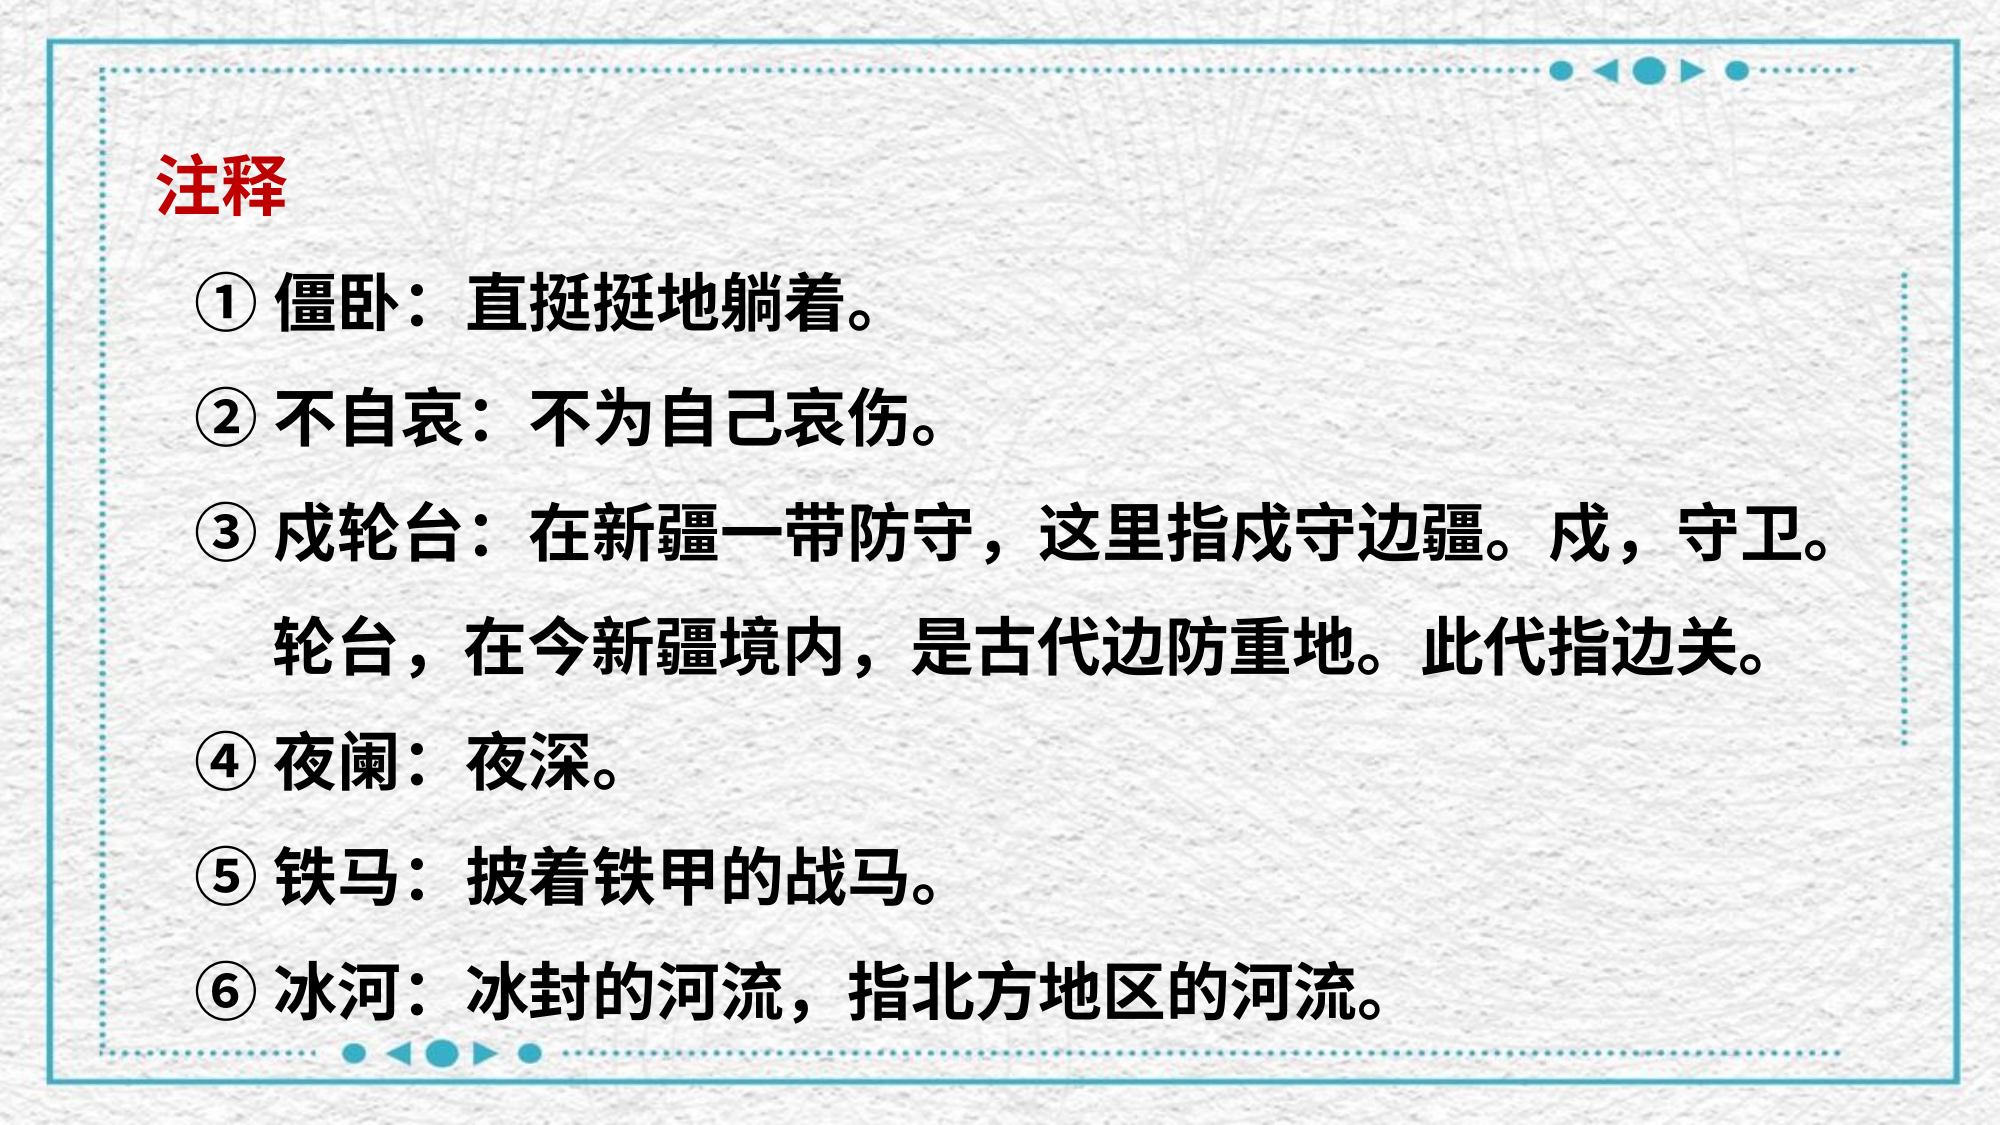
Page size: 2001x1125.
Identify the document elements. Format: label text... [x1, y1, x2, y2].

picture [0, 0, 2000, 1125]
text_box 注释 ①僵卧：直挺挺地躺着。 ②不自哀：不为自己哀伤。 ③戍轮台：在新疆一带防守，这里指戍守边疆。戍，守卫。轮台，在今新疆境内，是古代边防重地。此代指边关。 ④夜阑：夜深。 ⑤铁马：披着铁甲的战马。 ⑥冰河：冰封的河流，指北方地区的河流。 [102, 96, 1930, 1036]
